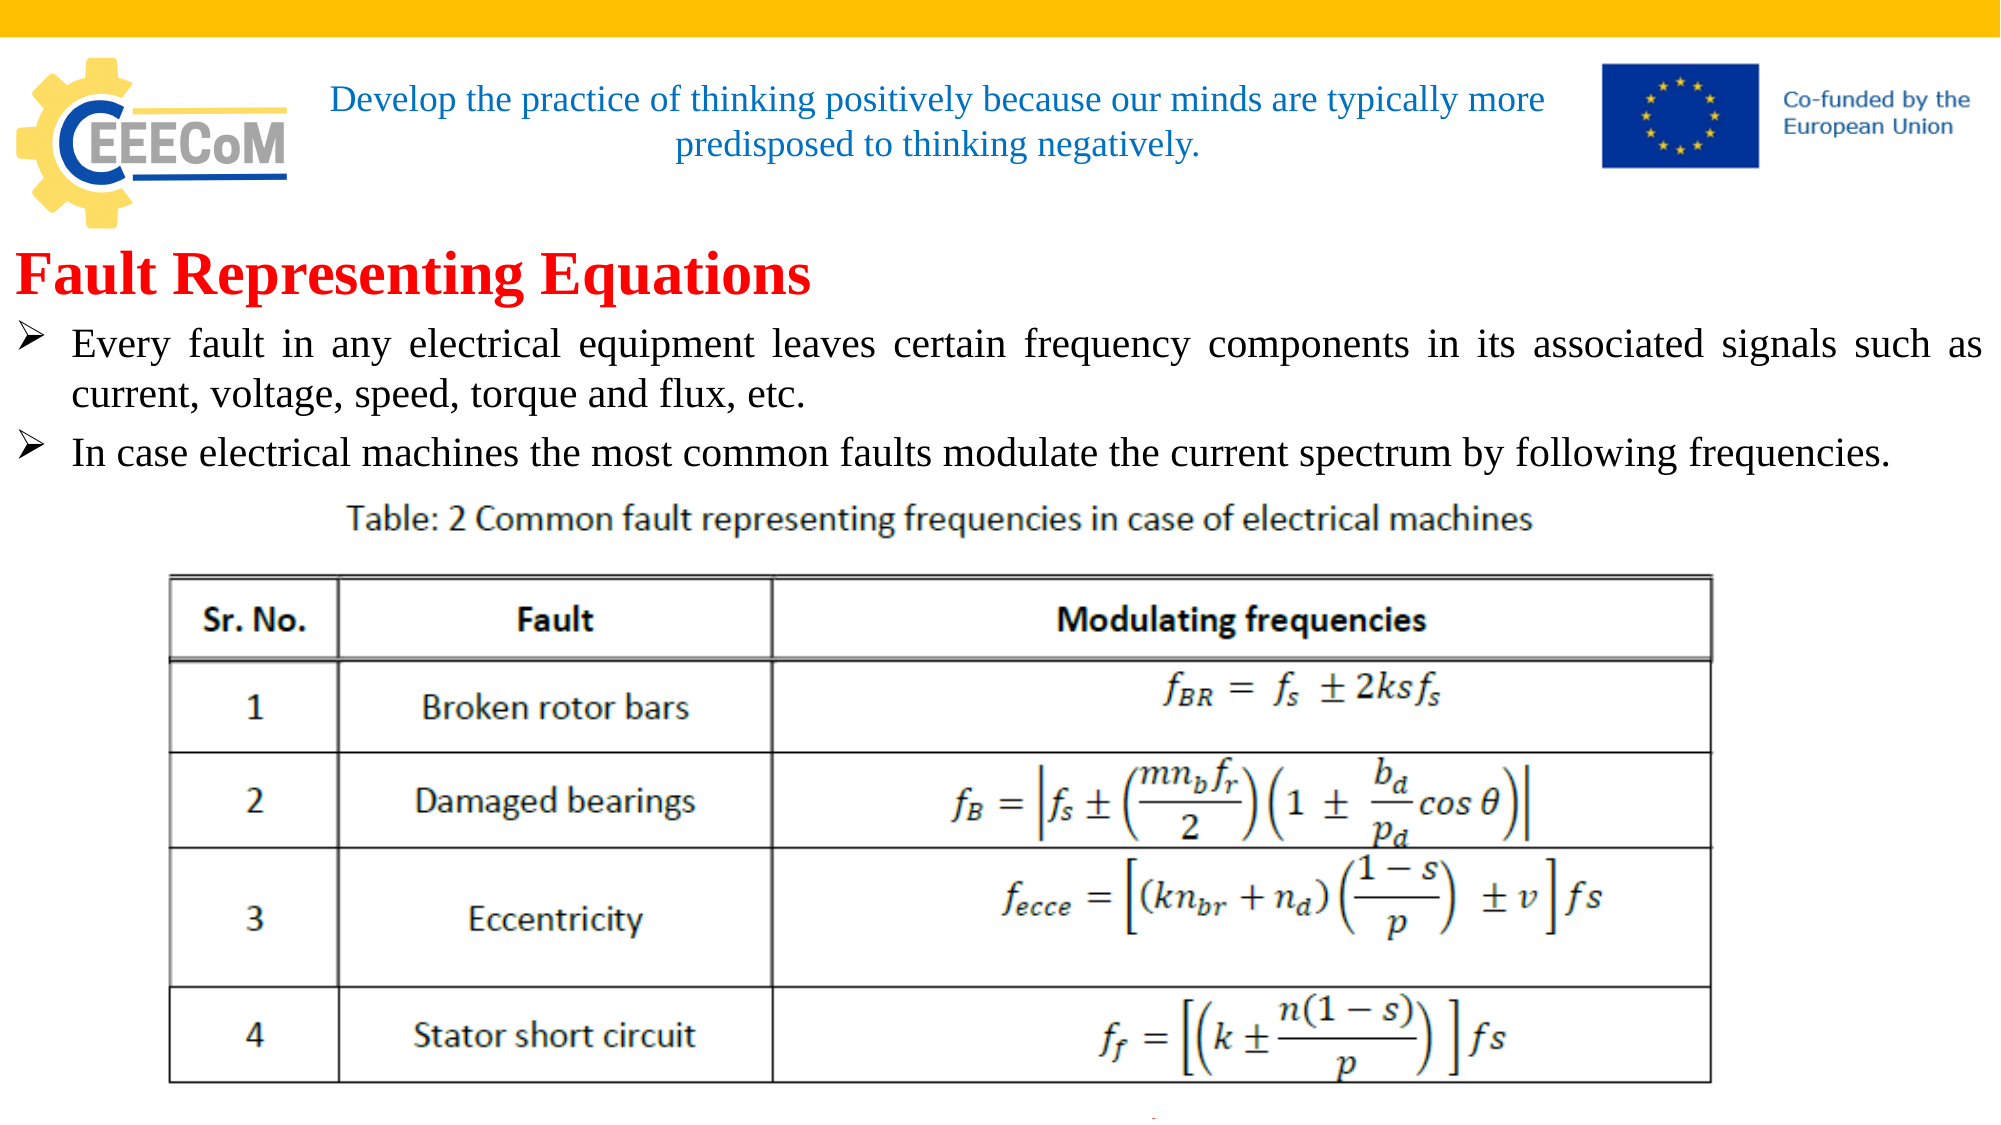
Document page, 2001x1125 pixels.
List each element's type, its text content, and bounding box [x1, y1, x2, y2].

picture [11, 50, 299, 224]
picture [1595, 46, 2000, 181]
title Develop the practice of thinking positively because our minds are typically more predisposed to thinking negatively. [312, 37, 1565, 201]
list Fault Representing Equations Every fault in any electrical equipment leaves certain frequency components in its associated signals such as current, voltage, speed, torque and flux, etc. In case electrical machines the most common faults modulate the current spectrum by following frequencies. [0, 224, 2000, 975]
picture [113, 487, 1776, 1125]
